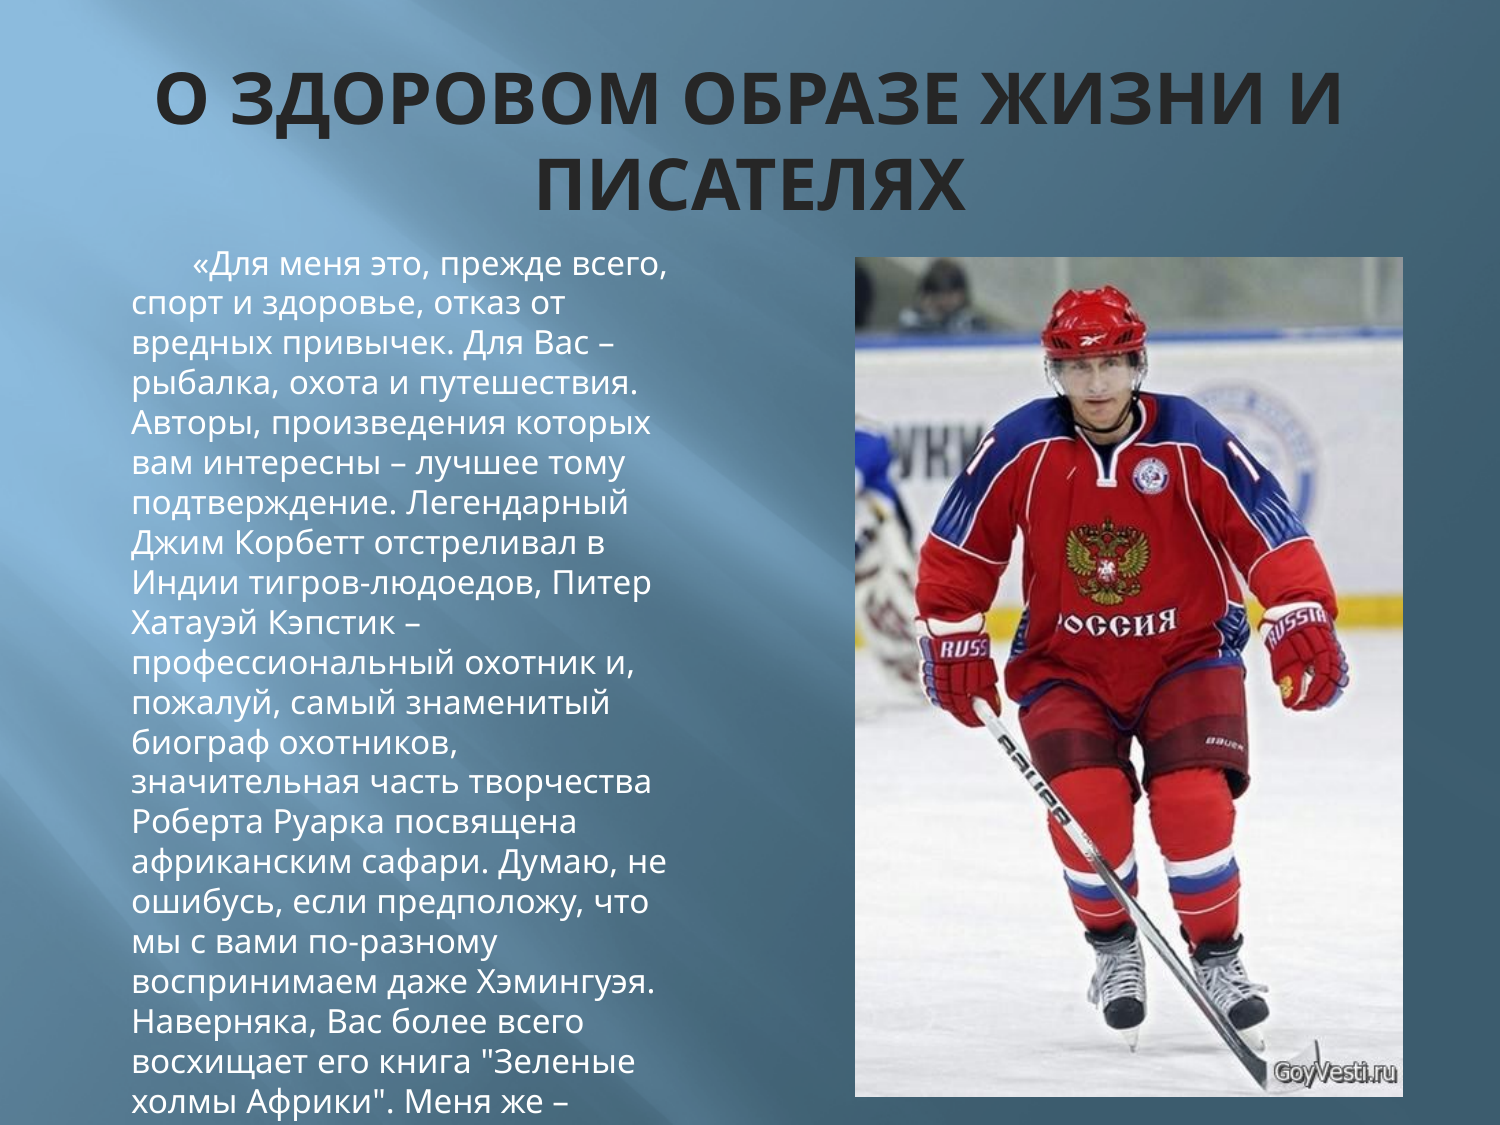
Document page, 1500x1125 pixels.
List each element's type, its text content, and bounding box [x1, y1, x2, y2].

picture [855, 257, 1403, 1097]
list «Для меня это, прежде всего, спорт и здоровье, отказ от вредных привычек. Для Вас – рыбалка, охота и путешествия. Авторы, произведения которых вам интересны – лучшее тому подтверждение. Легендарный Джим Корбетт отстреливал в Индии тигров-людоедов, Питер Хатауэй Кэпстик – профессиональный охотник и, пожалуй, самый знаменитый биограф охотников, значительная часть творчества Роберта Руарка посвящена африканским сафари. Думаю, не ошибусь, если предположу, что мы с вами по-разному воспринимаем даже Хэмингуэя. Наверняка, Вас более всего восхищает его книга "Зеленые холмы Африки". Меня же – "Прощай, оружие!", "По ком звонит колокол" и "Старик и море".» [75, 234, 704, 1125]
title О ЗДОРОВОМ ОБРАЗЕ ЖИЗНИ И ПИСАТЕЛЯХ [75, 45, 1425, 233]
